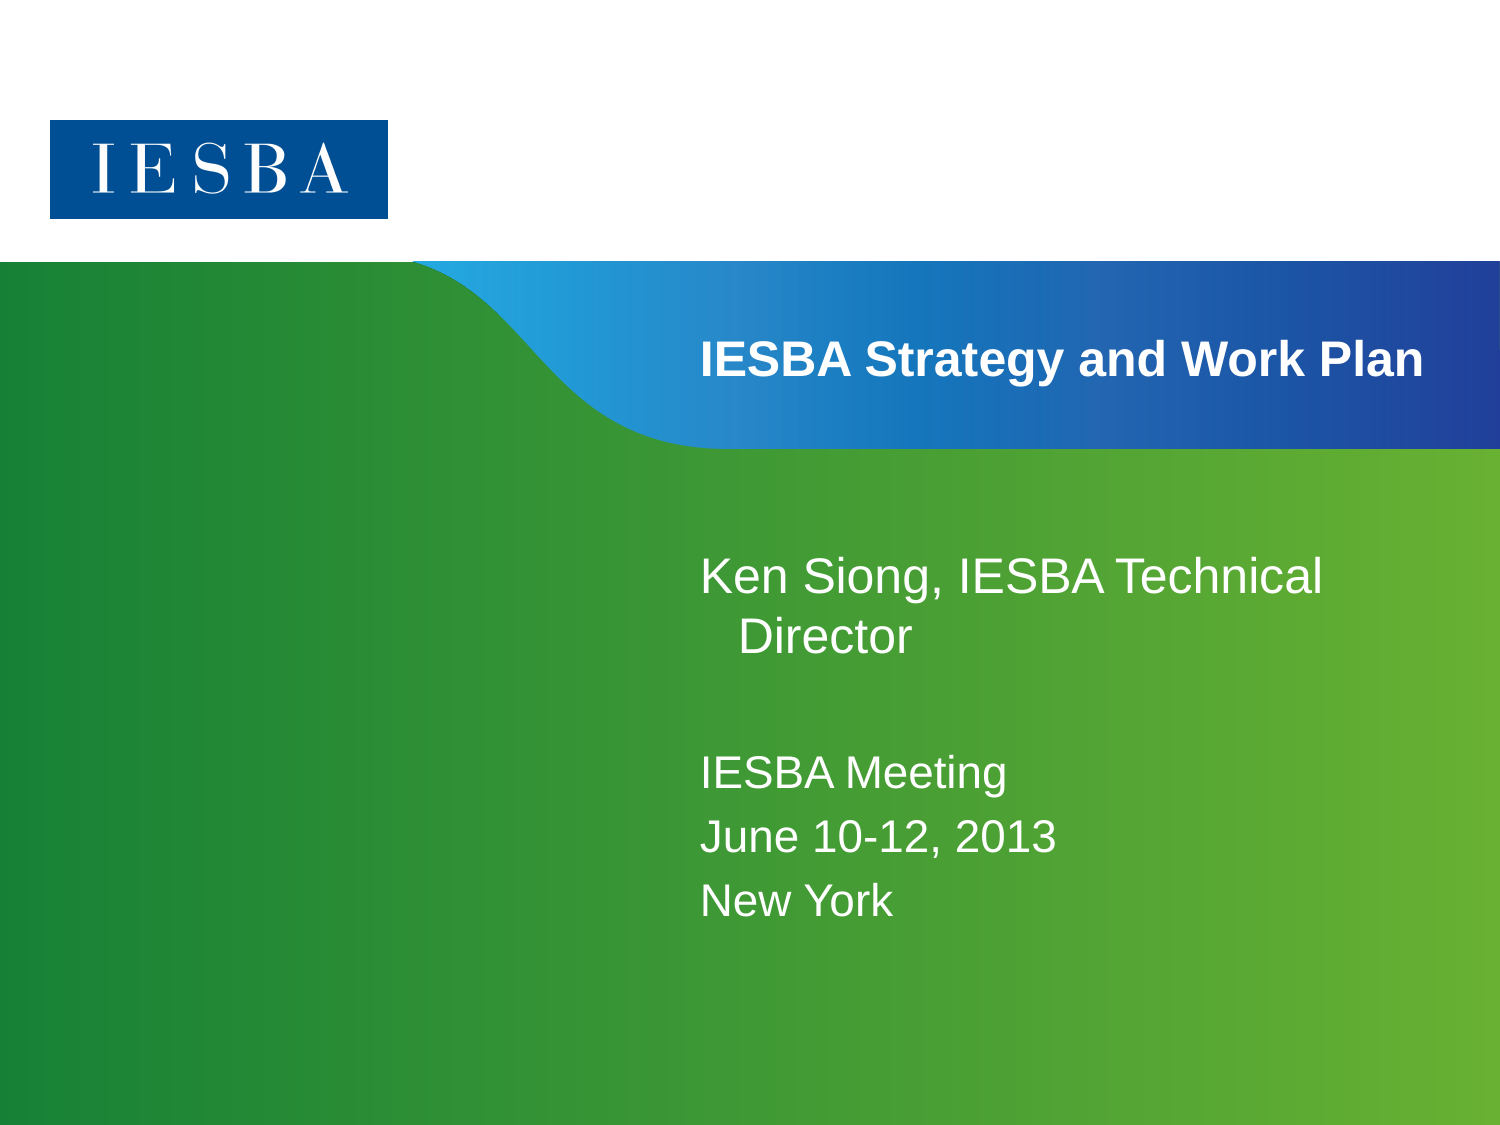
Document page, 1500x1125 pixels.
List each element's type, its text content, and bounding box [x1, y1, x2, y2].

subtitle Ken Siong, IESBA Technical Director IESBA Meeting June 10-12, 2013 New York [699, 543, 1438, 1075]
picture [412, 261, 1500, 449]
picture [50, 120, 388, 219]
title IESBA Strategy and Work Plan [699, 275, 1463, 438]
